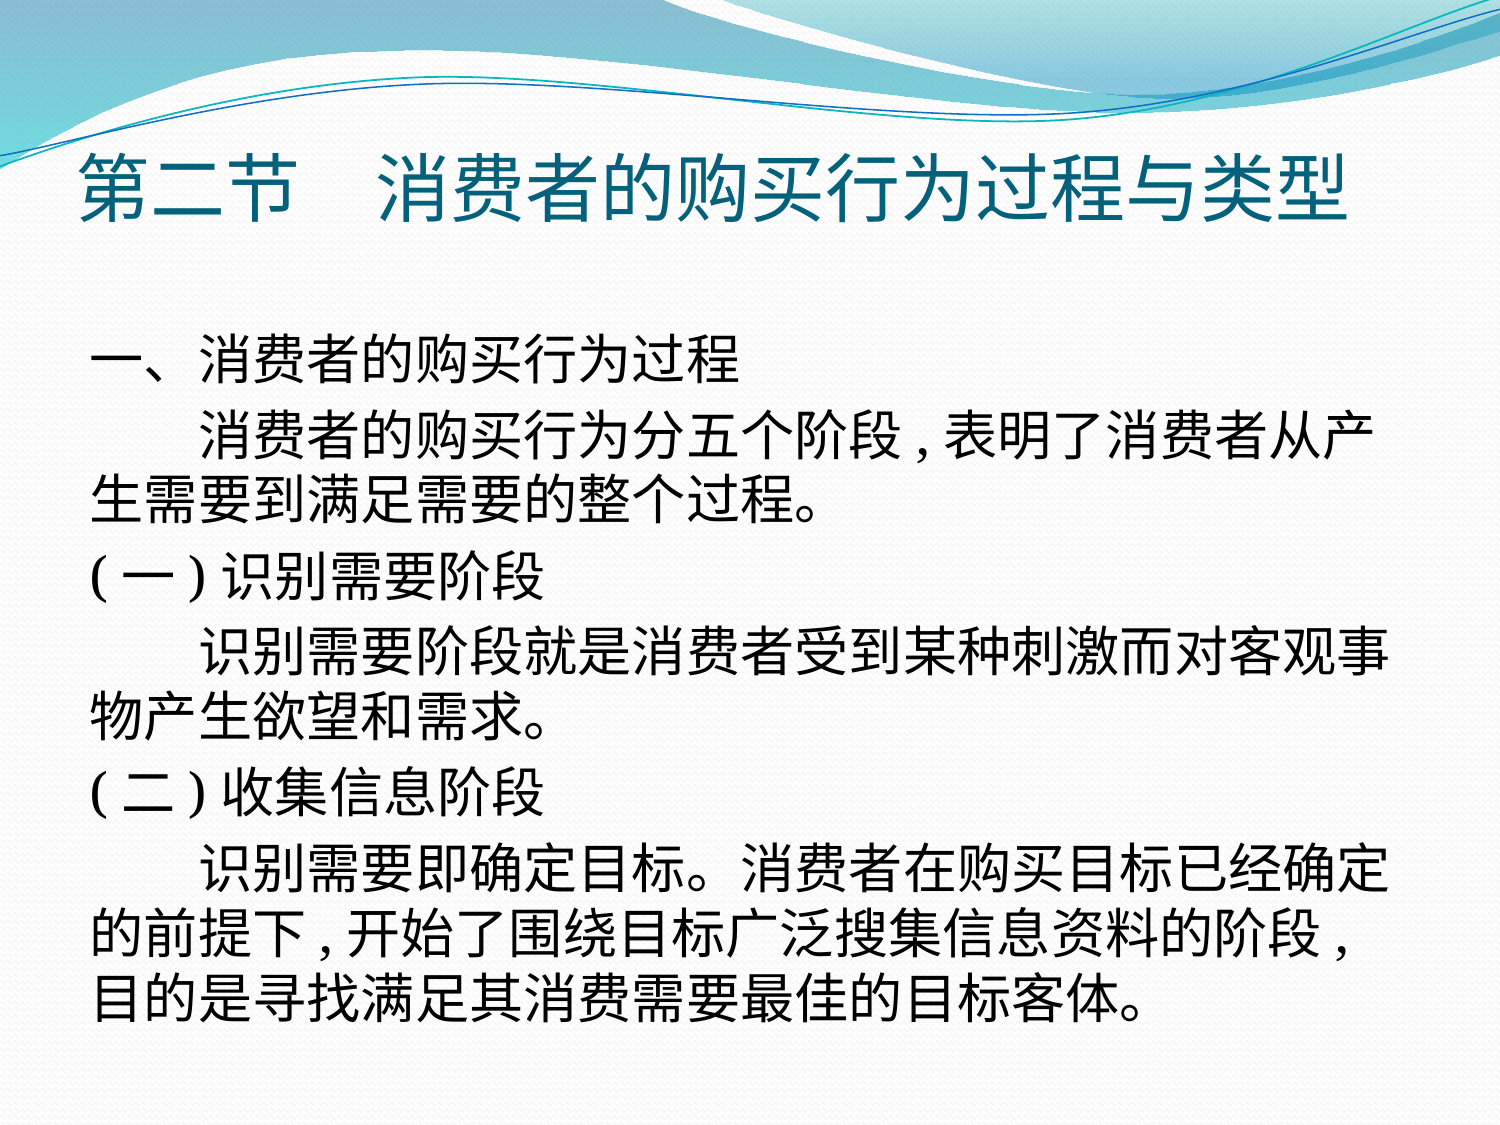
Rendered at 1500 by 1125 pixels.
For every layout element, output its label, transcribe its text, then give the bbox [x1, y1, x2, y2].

title 第二节 消费者的购买行为过程与类型 [75, 115, 1425, 232]
list 一、消费者的购买行为过程 消费者的购买行为分五个阶段,表明了消费者从产生需要到满足需要的整个过程。 (一)识别需要阶段 识别需要阶段就是消费者受到某种刺激而对客观事物产生欲望和需求。 (二)收集信息阶段 识别需要即确定目标。消费者在购买目标已经确定的前提下,开始了围绕目标广泛搜集信息资料的阶段,目的是寻找满足其消费需要最佳的目标客体。 [75, 317, 1425, 1038]
